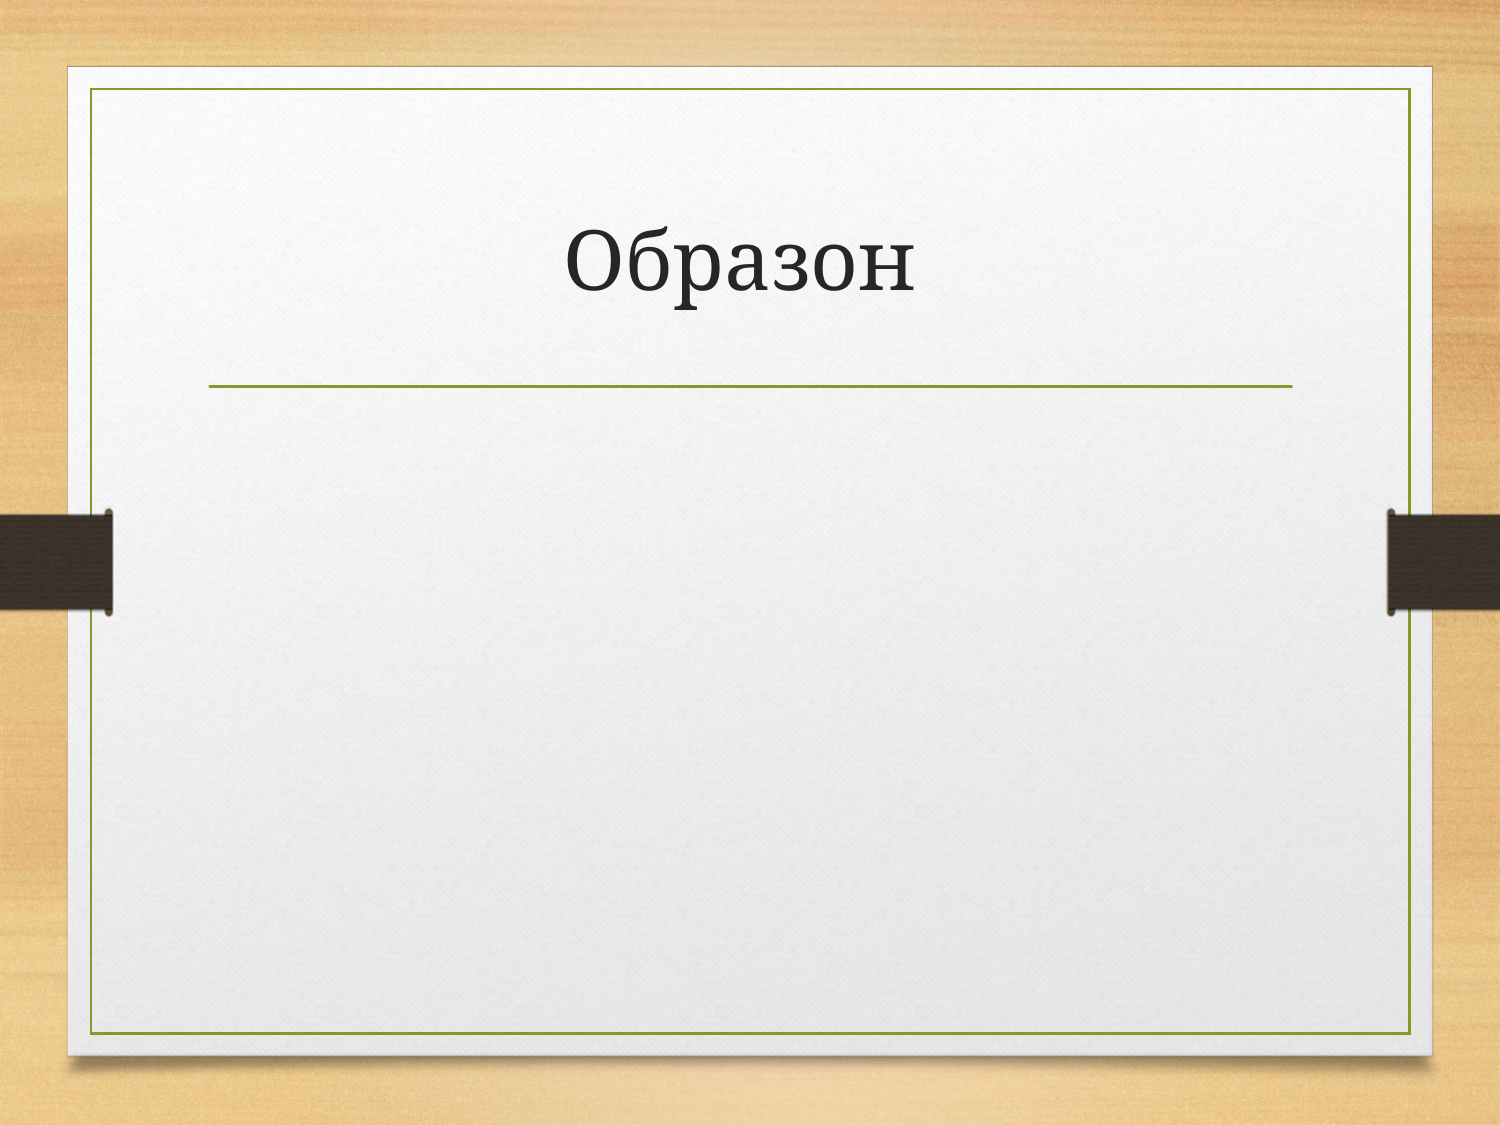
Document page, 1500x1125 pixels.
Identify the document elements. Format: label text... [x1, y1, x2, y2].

picture [0, 0, 1500, 1125]
title Образон [193, 150, 1309, 365]
